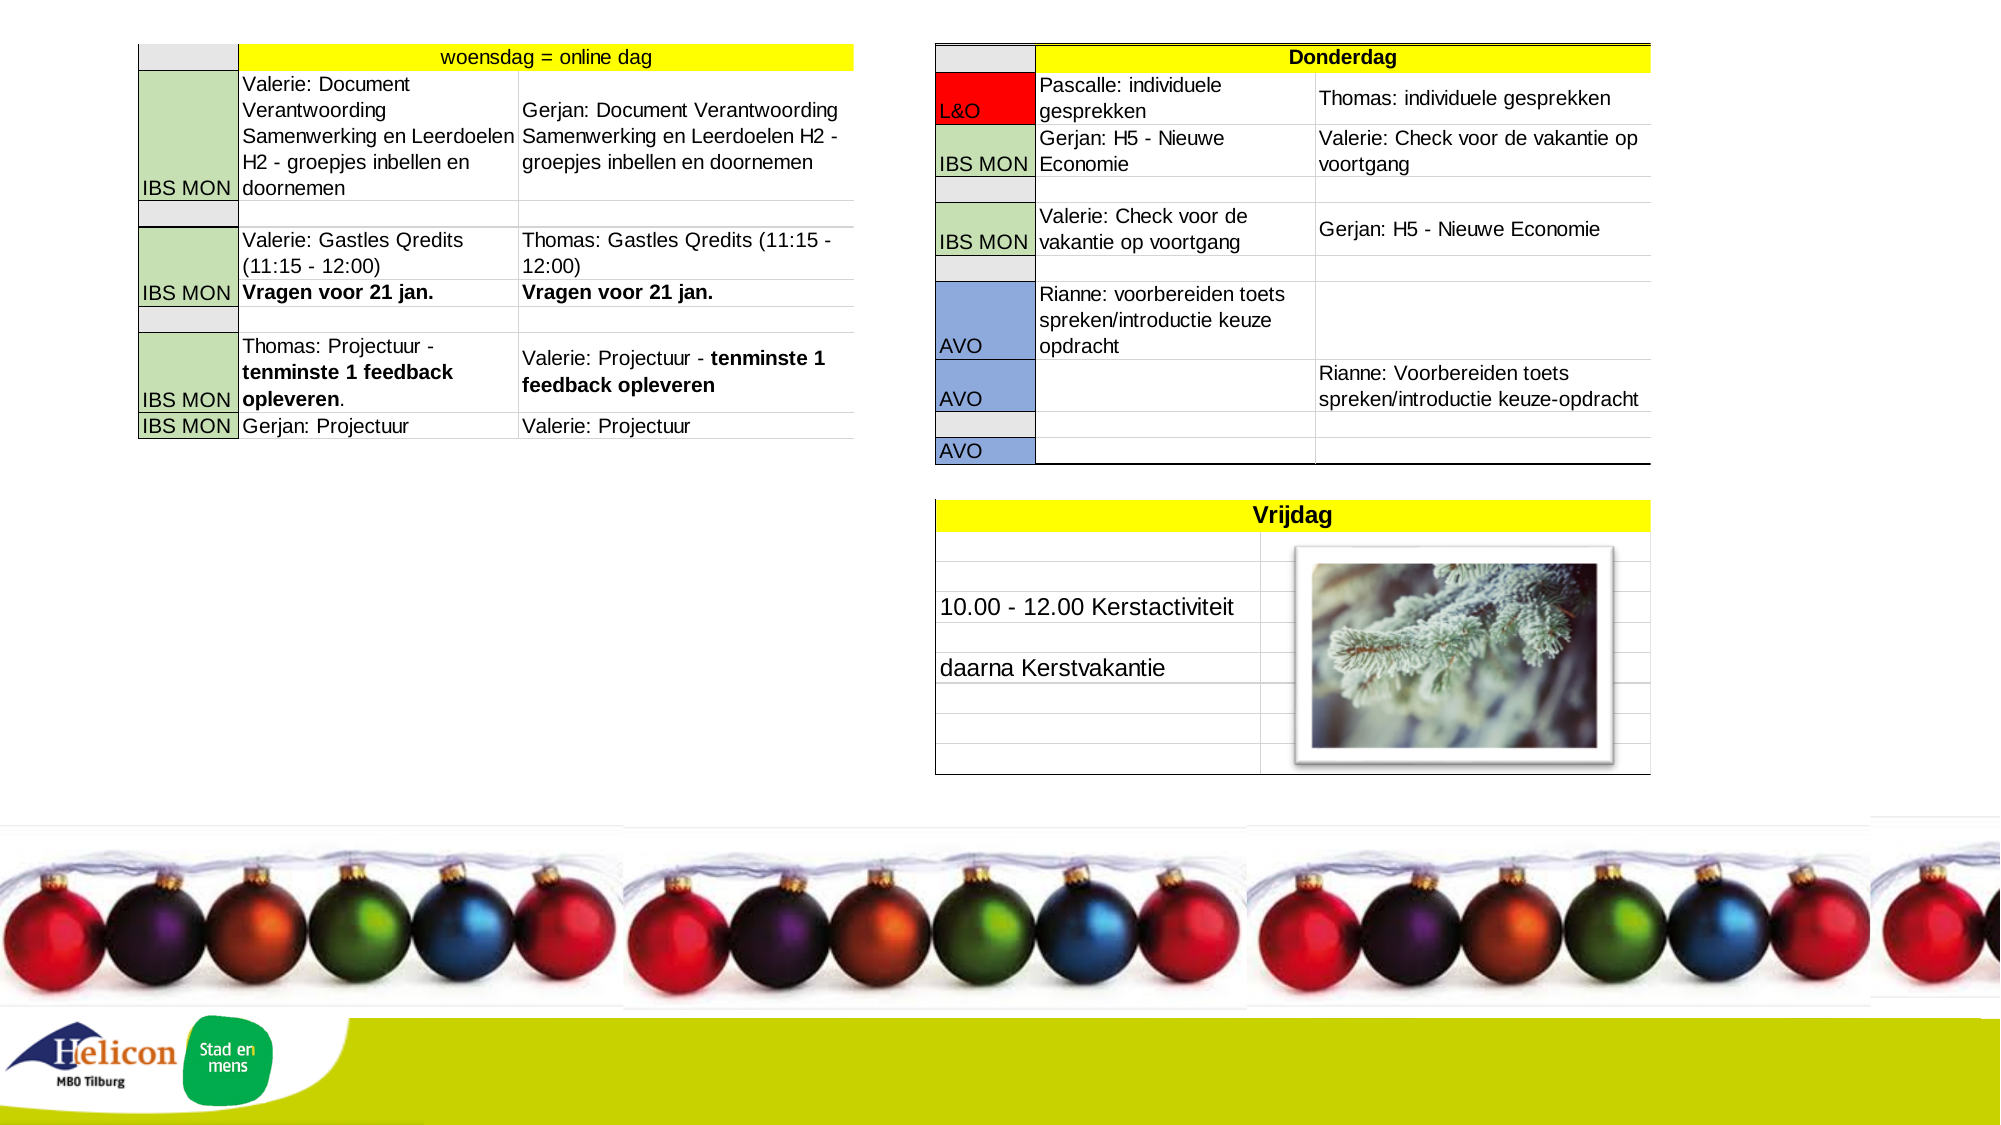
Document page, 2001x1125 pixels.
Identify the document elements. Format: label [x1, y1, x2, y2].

picture [935, 498, 1652, 776]
picture [935, 43, 1652, 466]
picture [0, 816, 2000, 1010]
picture [0, 1013, 424, 1125]
picture [138, 43, 855, 440]
